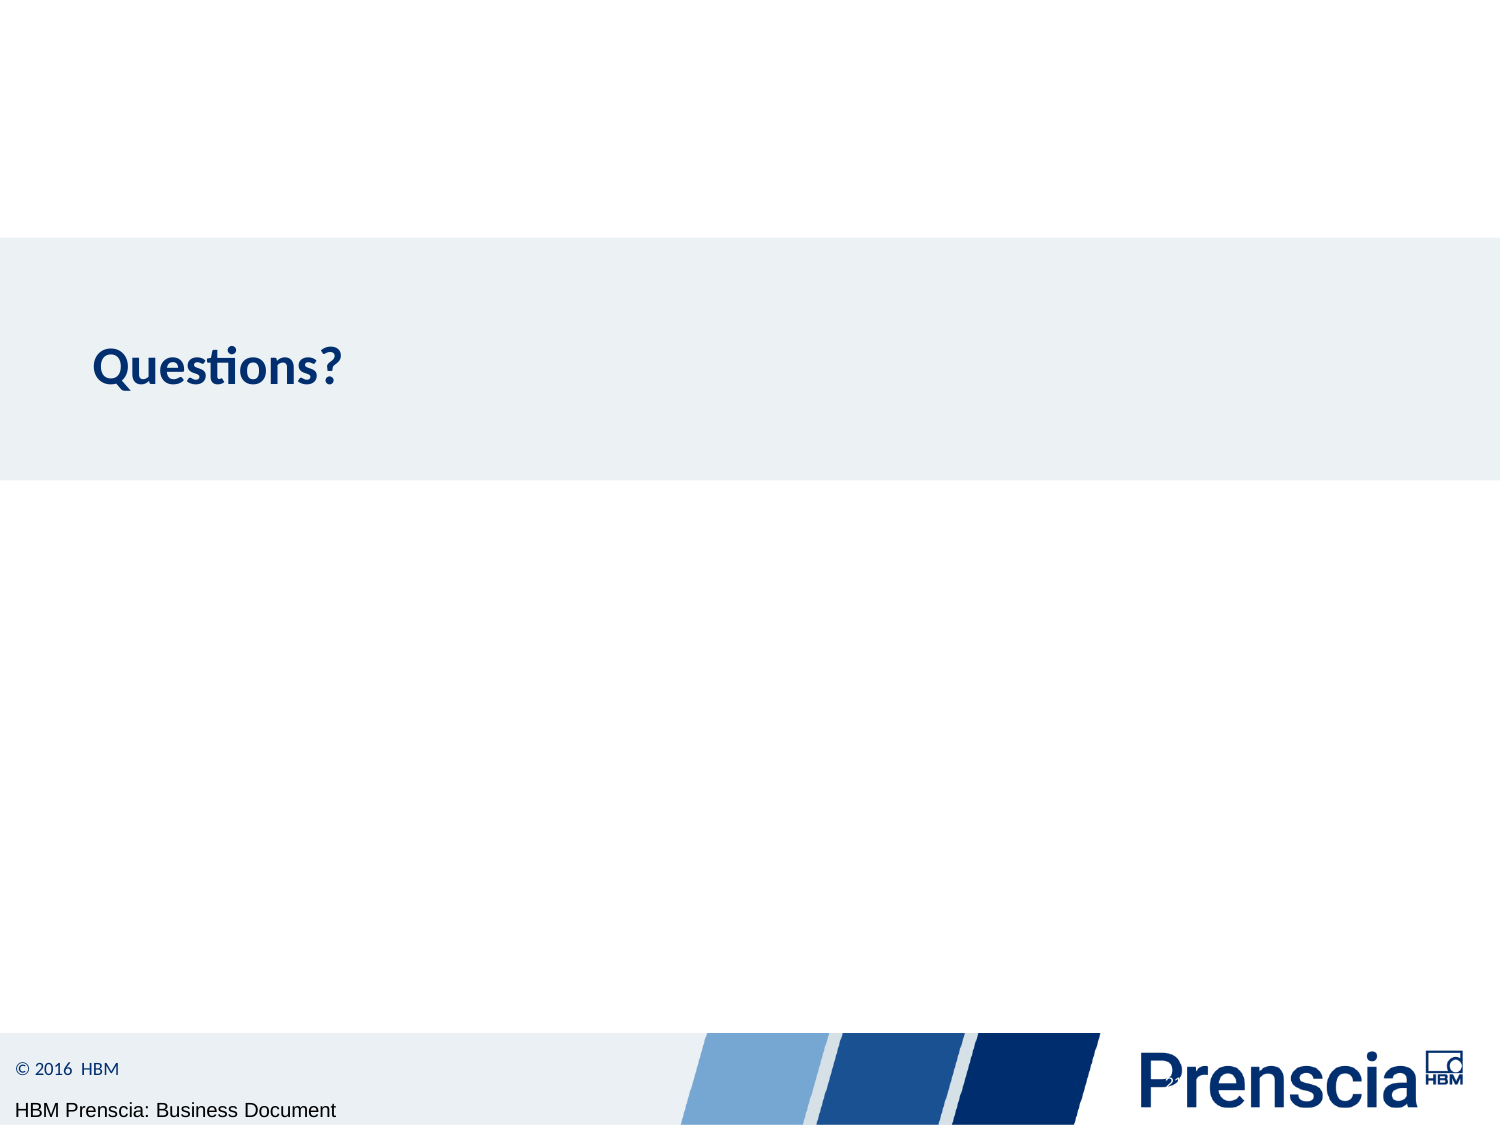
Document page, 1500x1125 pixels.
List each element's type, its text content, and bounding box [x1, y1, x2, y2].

slide_number 21 [1149, 1065, 1500, 1094]
picture [0, 1033, 1500, 1125]
title Questions? [75, 262, 1425, 464]
